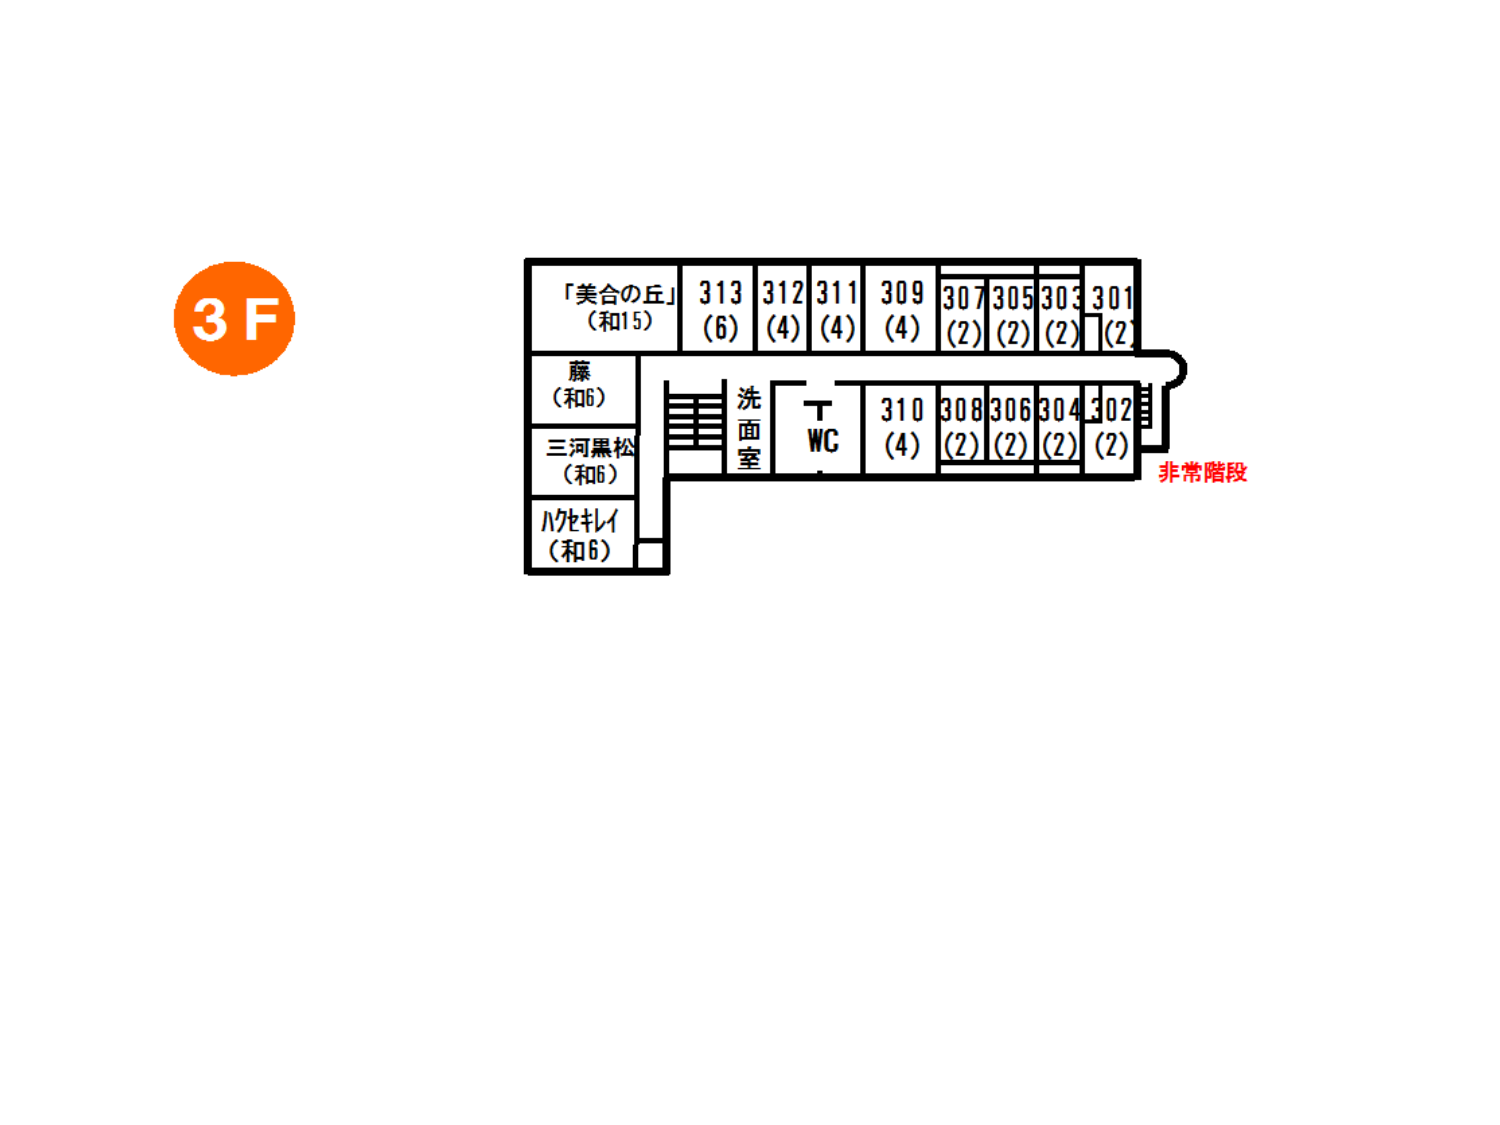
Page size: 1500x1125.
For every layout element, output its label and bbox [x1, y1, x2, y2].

picture [123, 196, 1365, 623]
